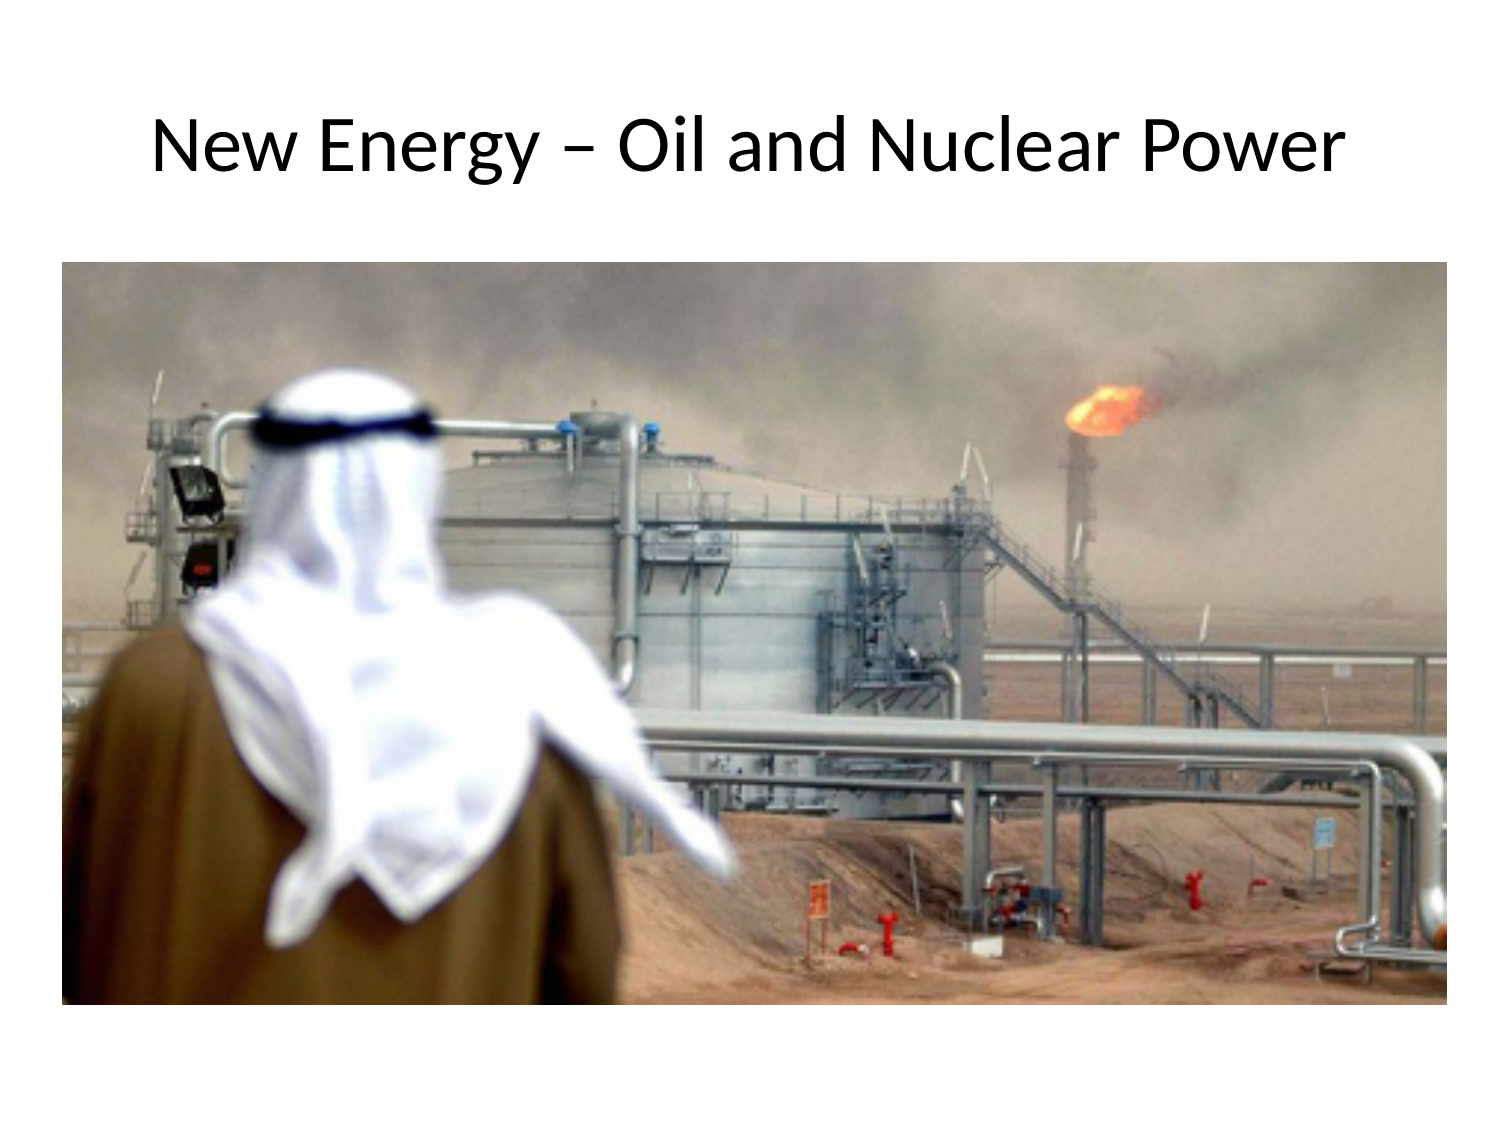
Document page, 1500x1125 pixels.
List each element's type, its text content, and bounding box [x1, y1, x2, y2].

picture [62, 262, 1447, 1005]
title New Energy – Oil and Nuclear Power [75, 45, 1425, 233]
